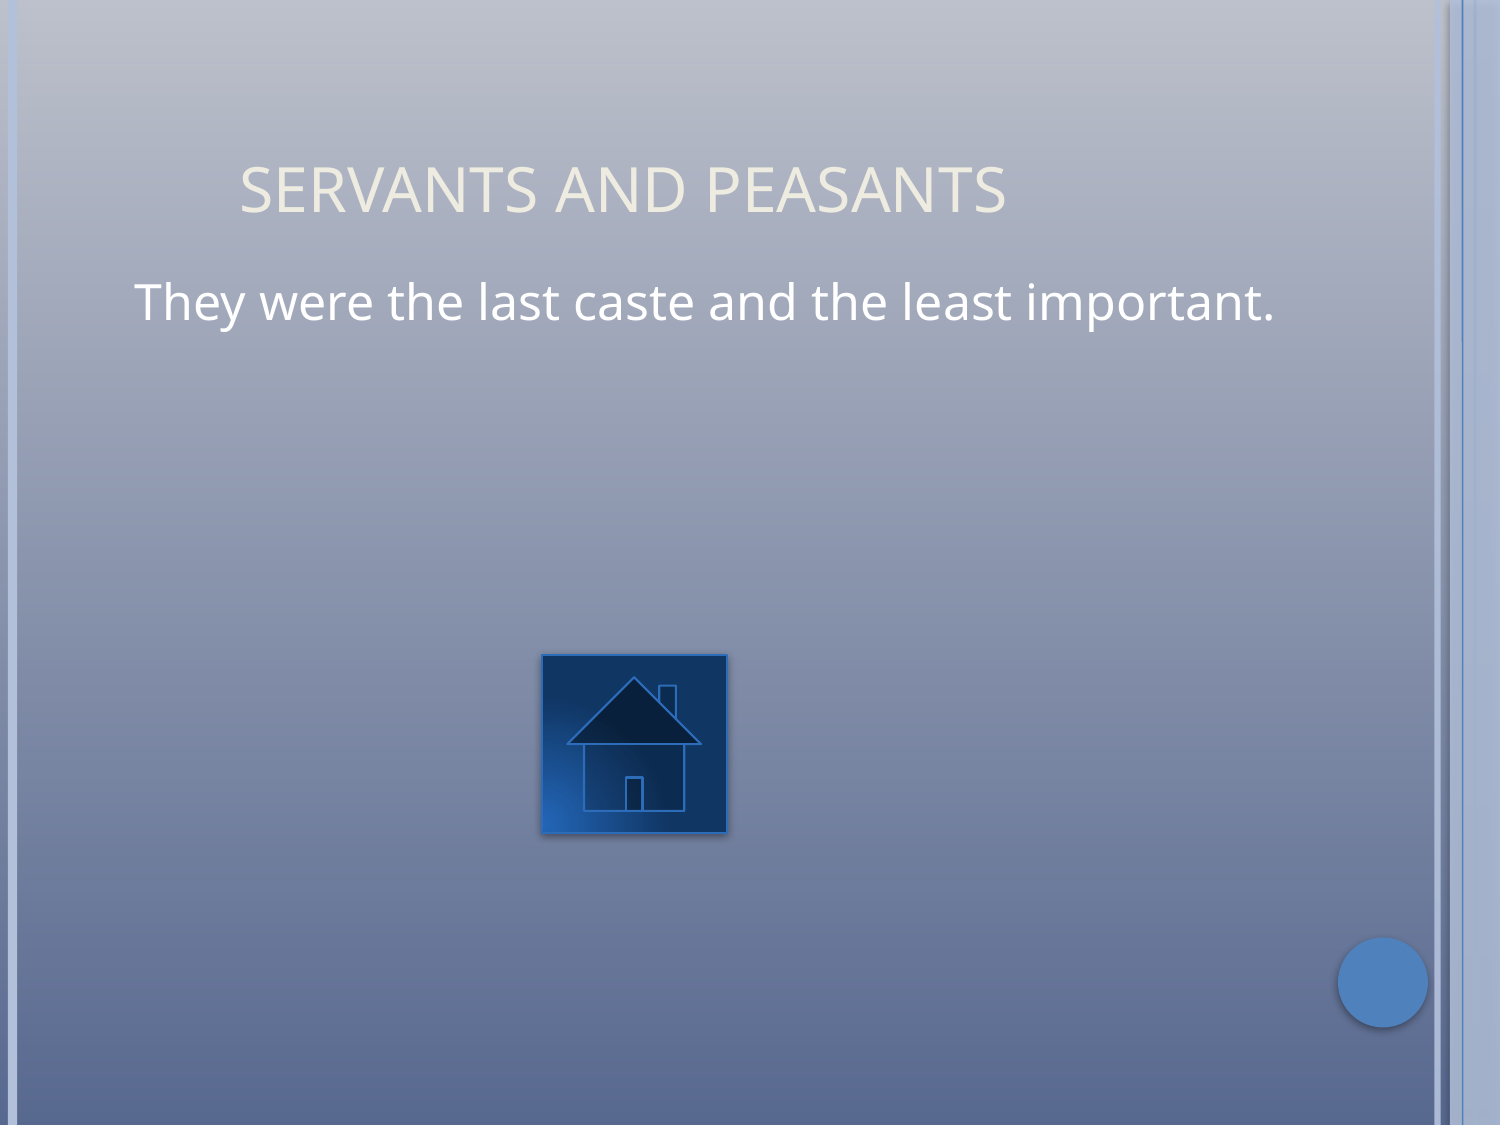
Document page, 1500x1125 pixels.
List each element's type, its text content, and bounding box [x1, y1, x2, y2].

list They were the last caste and the least important. [75, 262, 1300, 1062]
text_box [541, 654, 728, 834]
title Servants and peasants [75, 45, 1300, 233]
